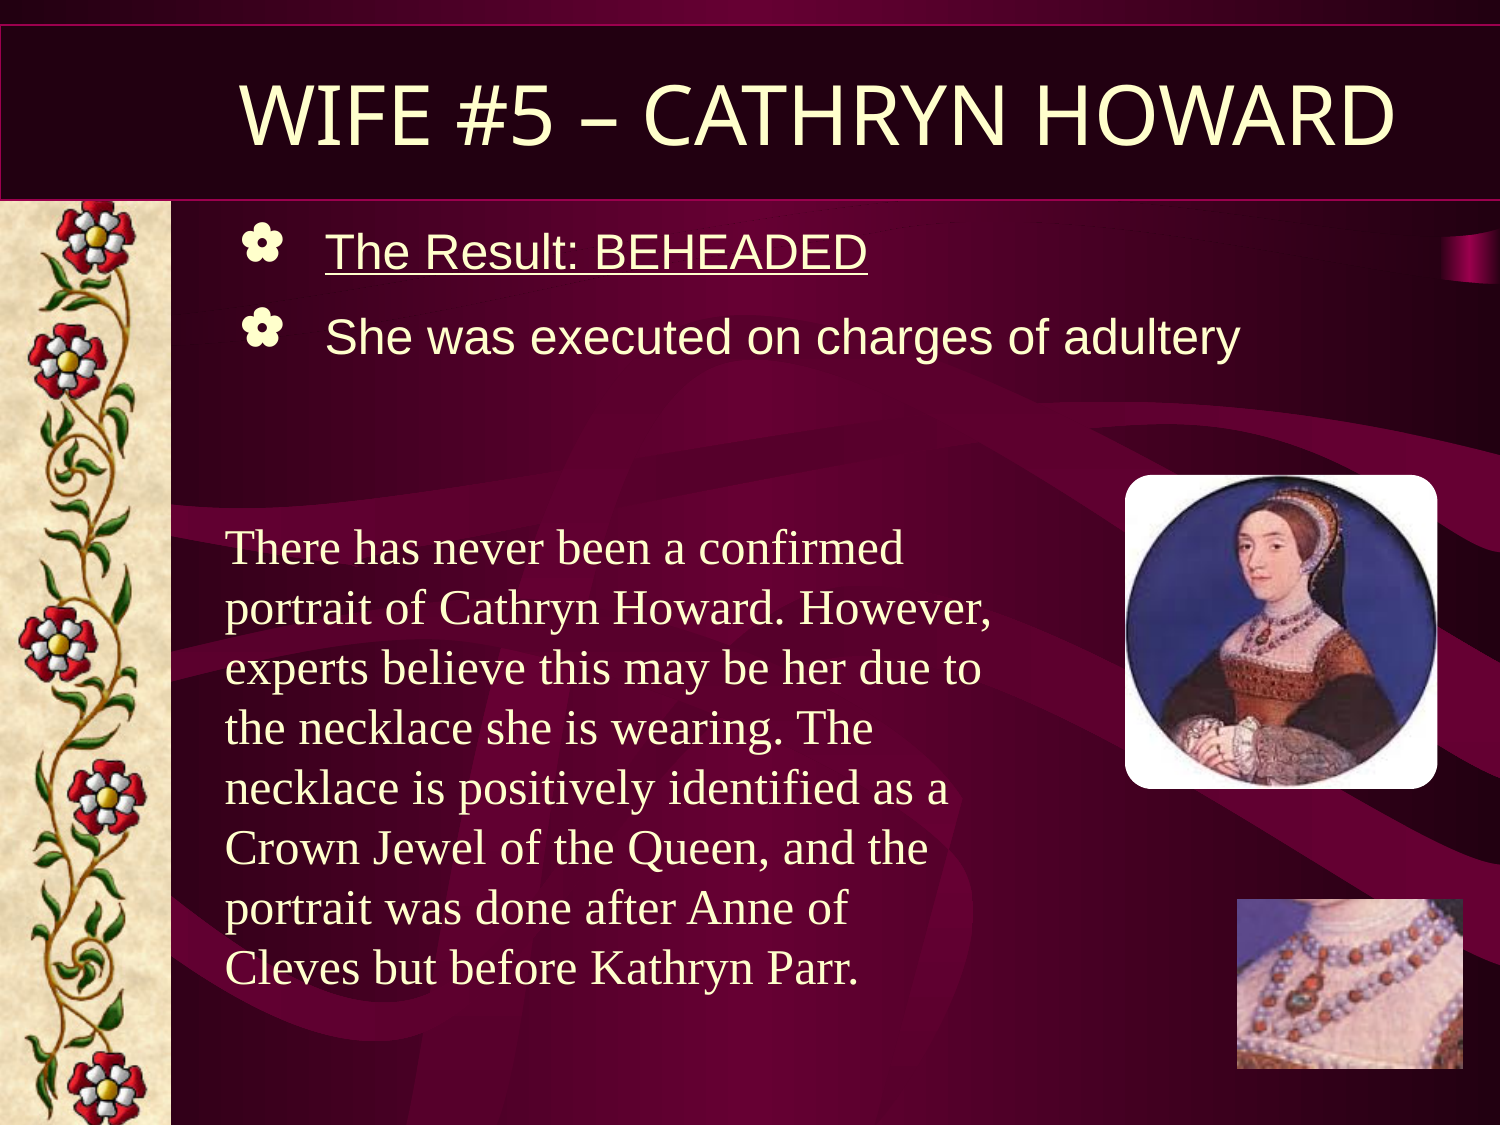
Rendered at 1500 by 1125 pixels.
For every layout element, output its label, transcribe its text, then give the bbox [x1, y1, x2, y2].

text_box WIFE #5 – CATHRYN HOWARD [0, 24, 1500, 200]
picture [0, 127, 171, 1125]
text_box There has never been a confirmed portrait of Cathryn Howard. However, experts believe this may be her due to the necklace she is wearing. The necklace is positively identified as a Crown Jewel of the Queen, and the portrait was done after Anne of Cleves but before Kathryn Parr. [209, 506, 1013, 1002]
picture [1124, 474, 1438, 790]
picture [1237, 899, 1463, 1069]
text_box The Result: BEHEADED She was executed on charges of adultery [224, 212, 1438, 458]
